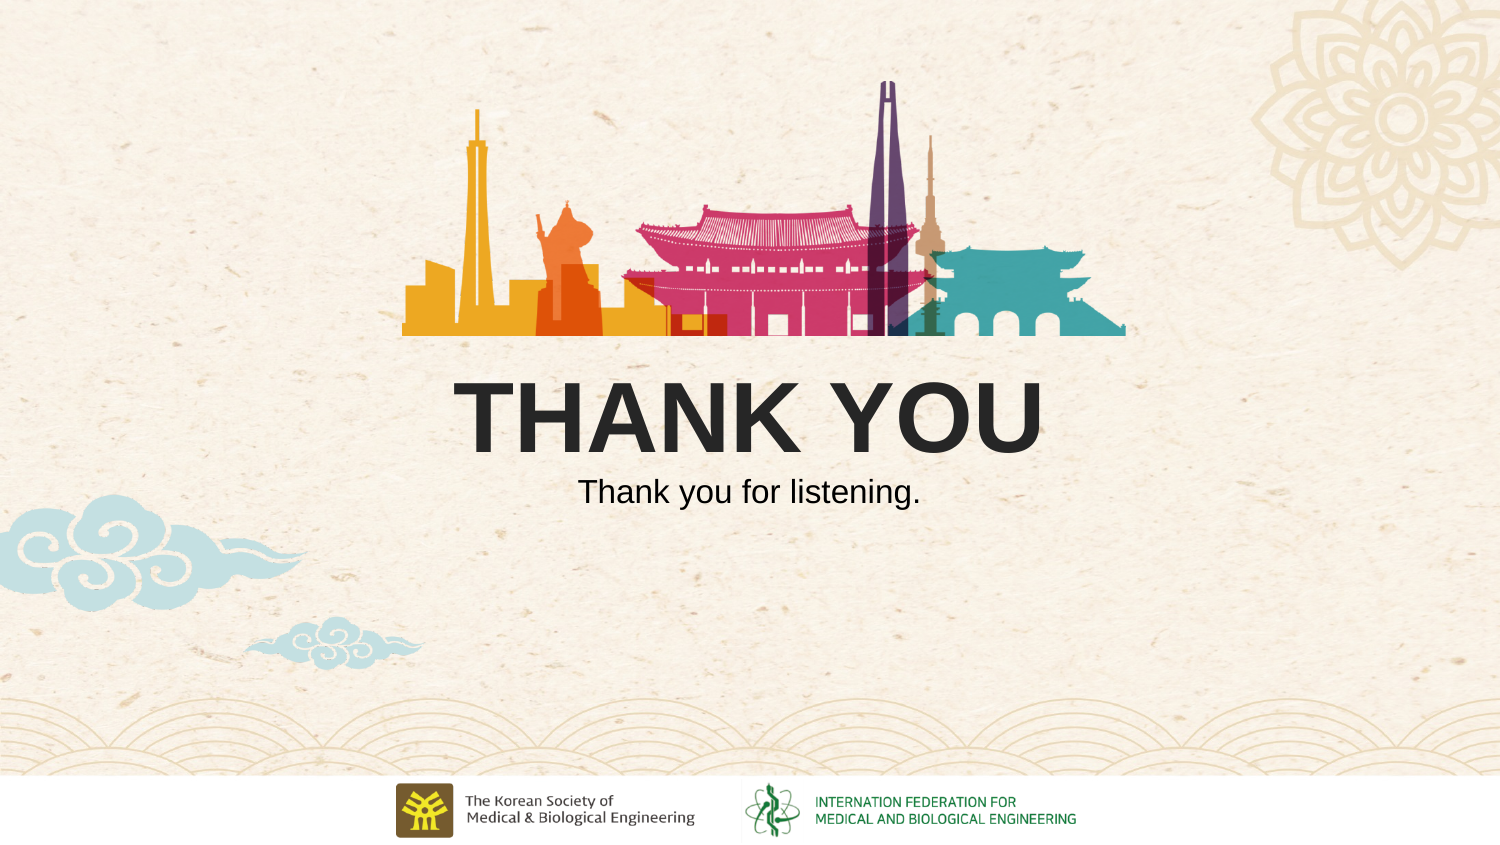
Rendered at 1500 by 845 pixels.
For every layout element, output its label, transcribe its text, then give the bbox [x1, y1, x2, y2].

text_box Thank you for listening. [570, 466, 930, 514]
picture [0, 0, 1500, 844]
text_box THANK YOU [411, 348, 1089, 476]
